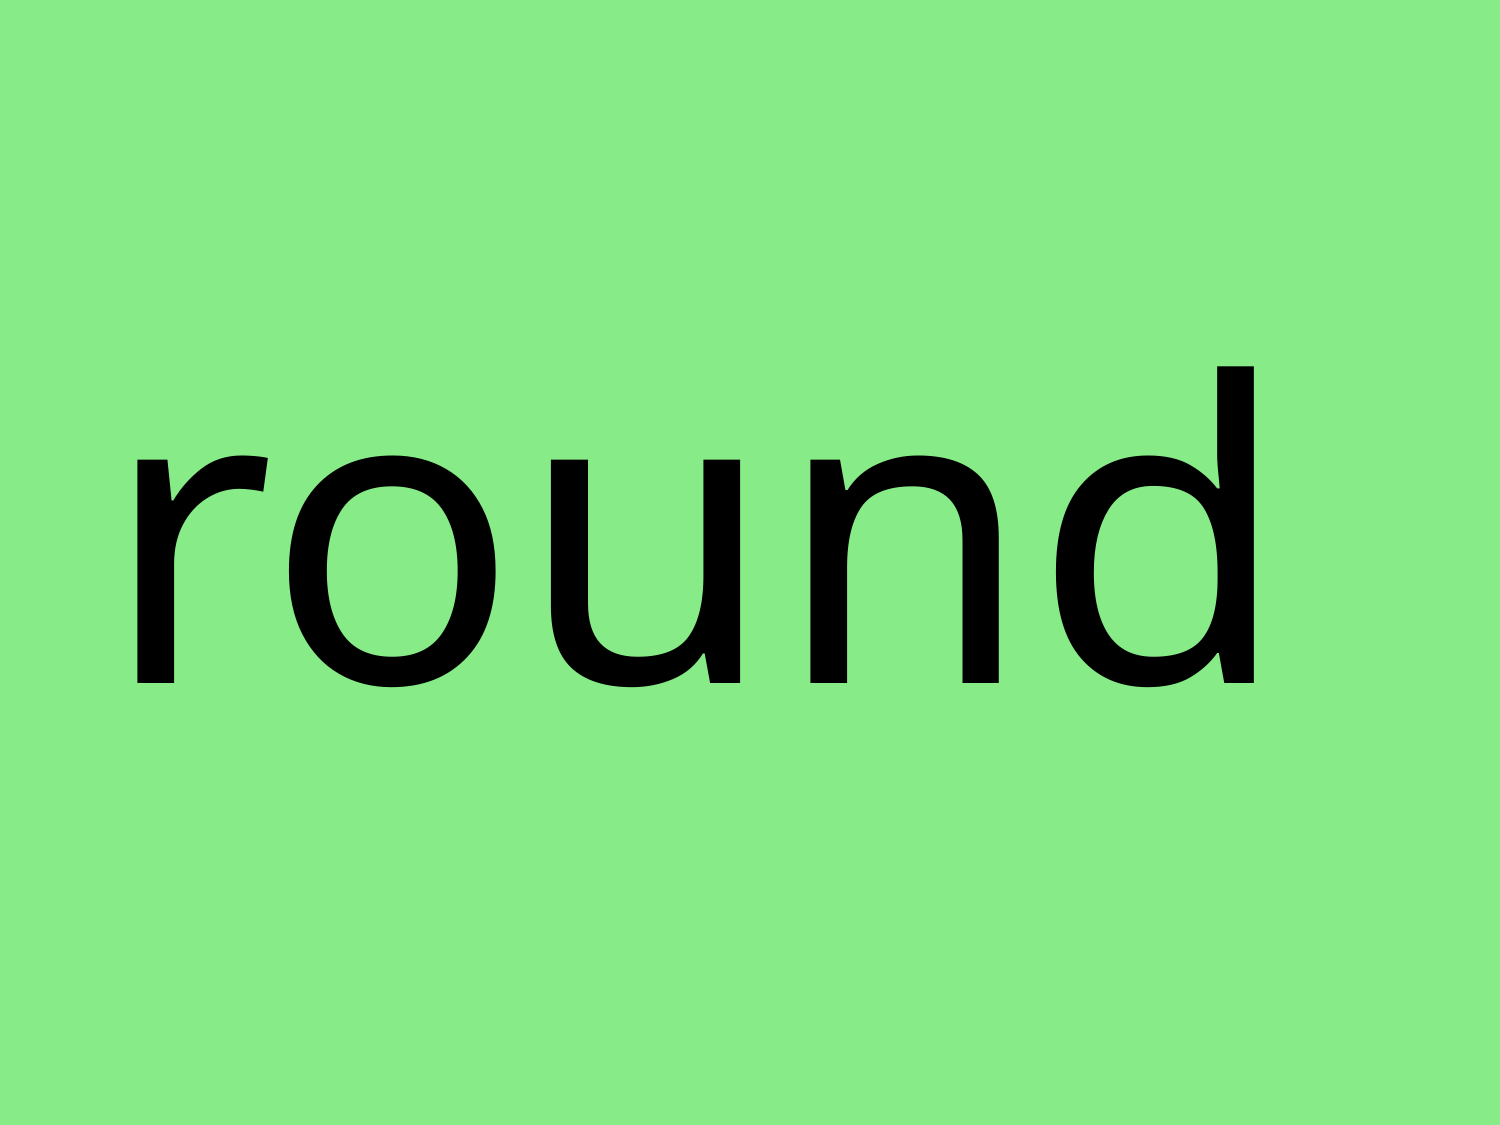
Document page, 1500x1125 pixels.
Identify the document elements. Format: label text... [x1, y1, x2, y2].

text_box round [41, 259, 1459, 775]
